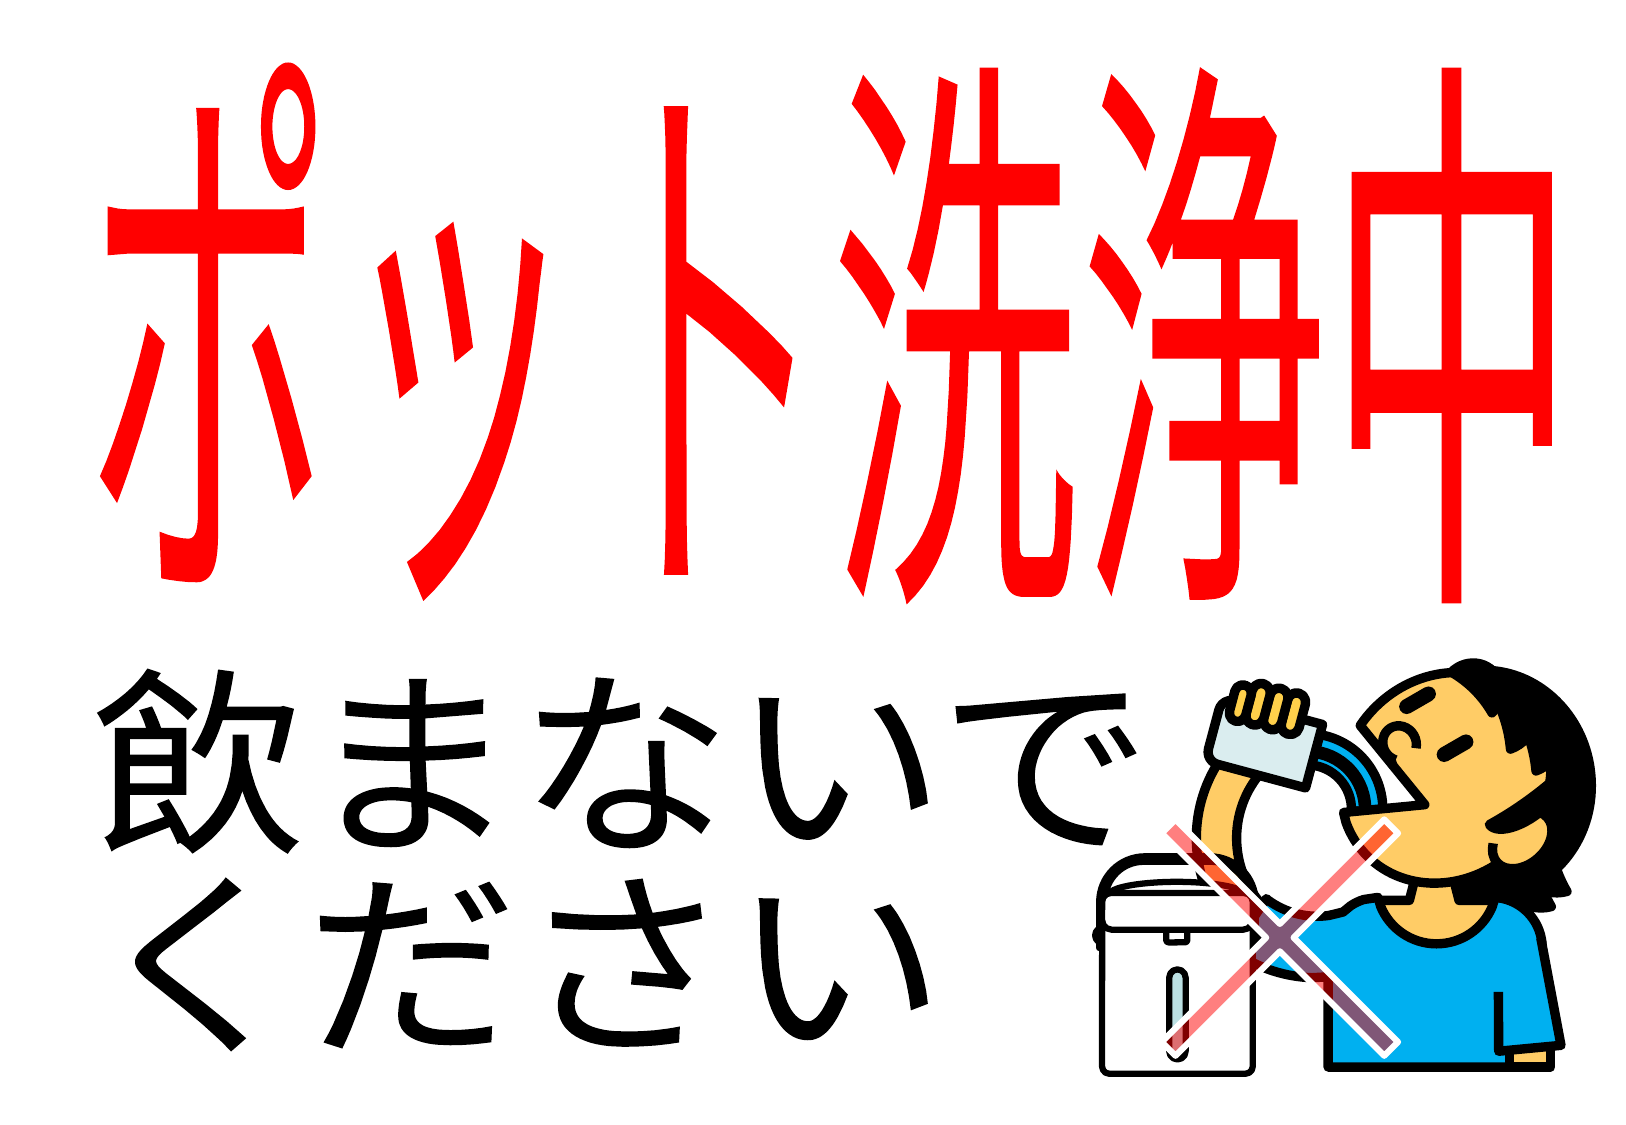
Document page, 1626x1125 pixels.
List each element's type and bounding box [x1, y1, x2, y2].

text_box [1094, 856, 1260, 1074]
text_box [1265, 652, 1592, 1068]
text_box [96, 62, 1553, 1052]
